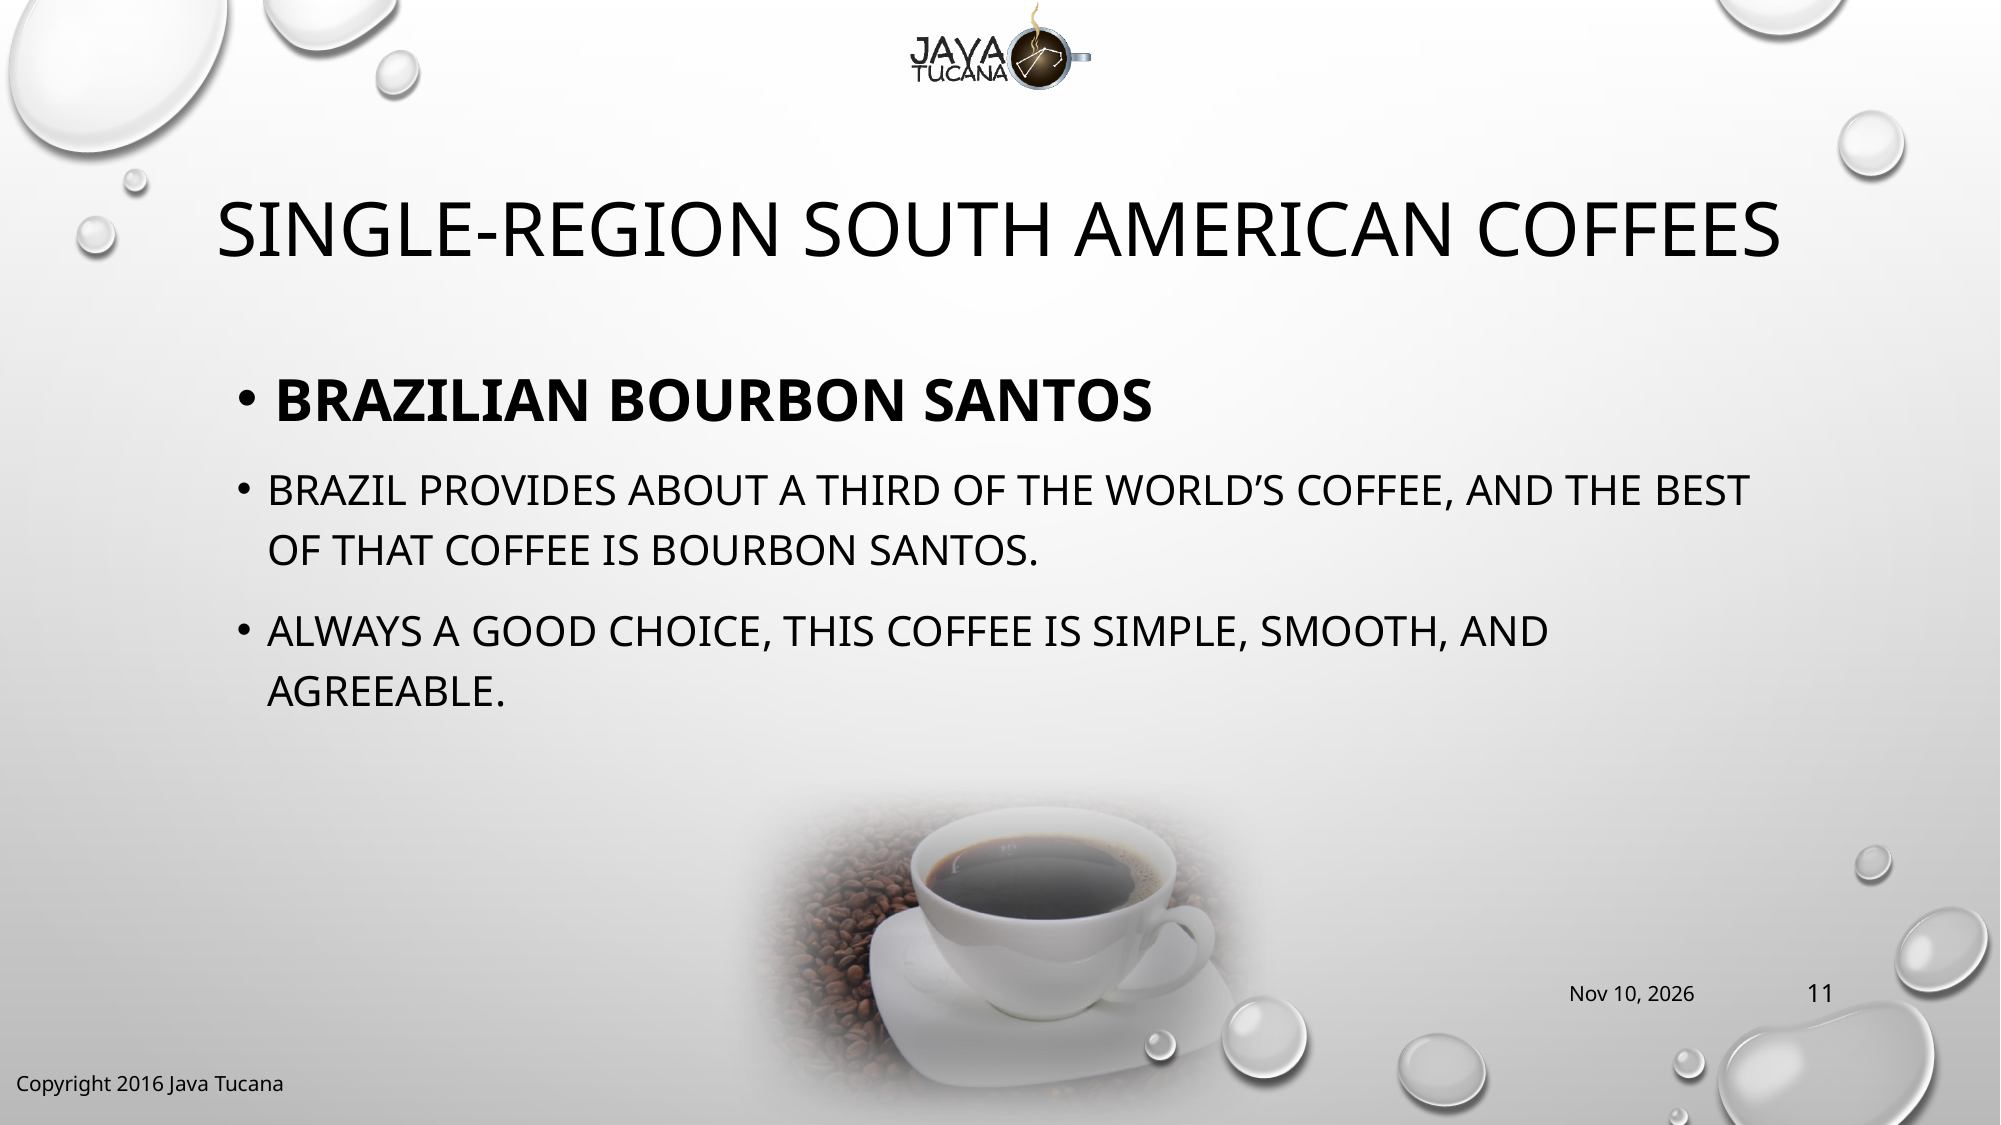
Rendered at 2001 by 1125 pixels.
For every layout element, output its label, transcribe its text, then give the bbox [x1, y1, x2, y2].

list Brazilian Bourbon Santos Brazil provides about a third of the world’s coffee, and the best of that coffee is Bourbon Santos. Always a good choice, this coffee is simple, smooth, and agreeable. [221, 341, 1789, 1002]
slide_number 8-Feb-16 [1259, 965, 1710, 1025]
slide_number 11 [1724, 965, 1851, 1025]
title Single-region South American coffees [149, 101, 1851, 364]
footer Copyright 2016 Java Tucana [1, 1055, 1096, 1116]
picture [0, 0, 2000, 1125]
